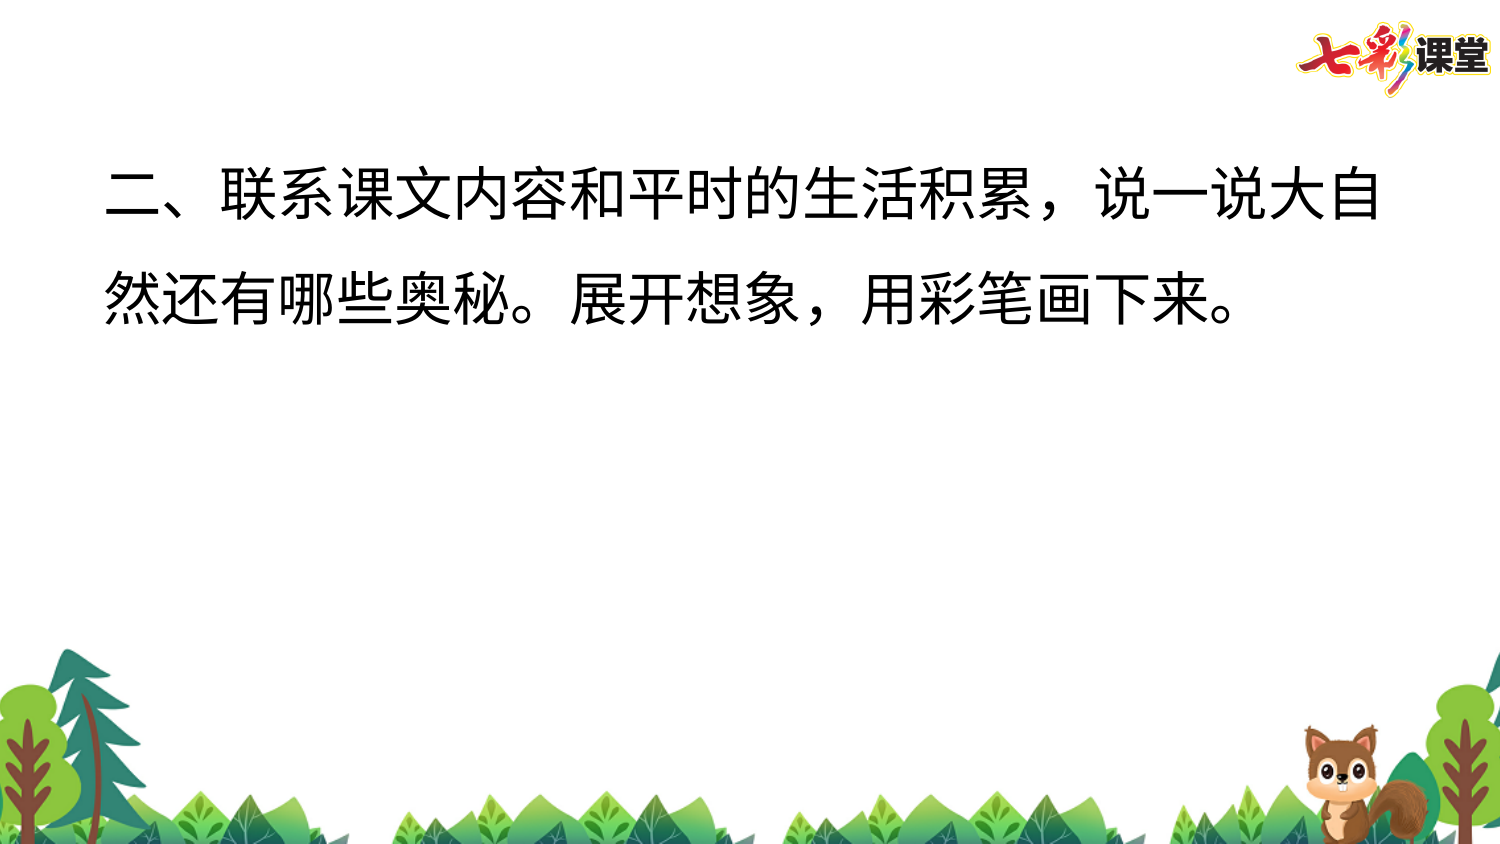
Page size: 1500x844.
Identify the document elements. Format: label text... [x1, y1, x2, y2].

text_box 二、联系课文内容和平时的生活积累，说一说大自然还有哪些奥秘。展开想象，用彩笔画下来。 [88, 114, 1412, 340]
picture [0, 0, 1500, 844]
